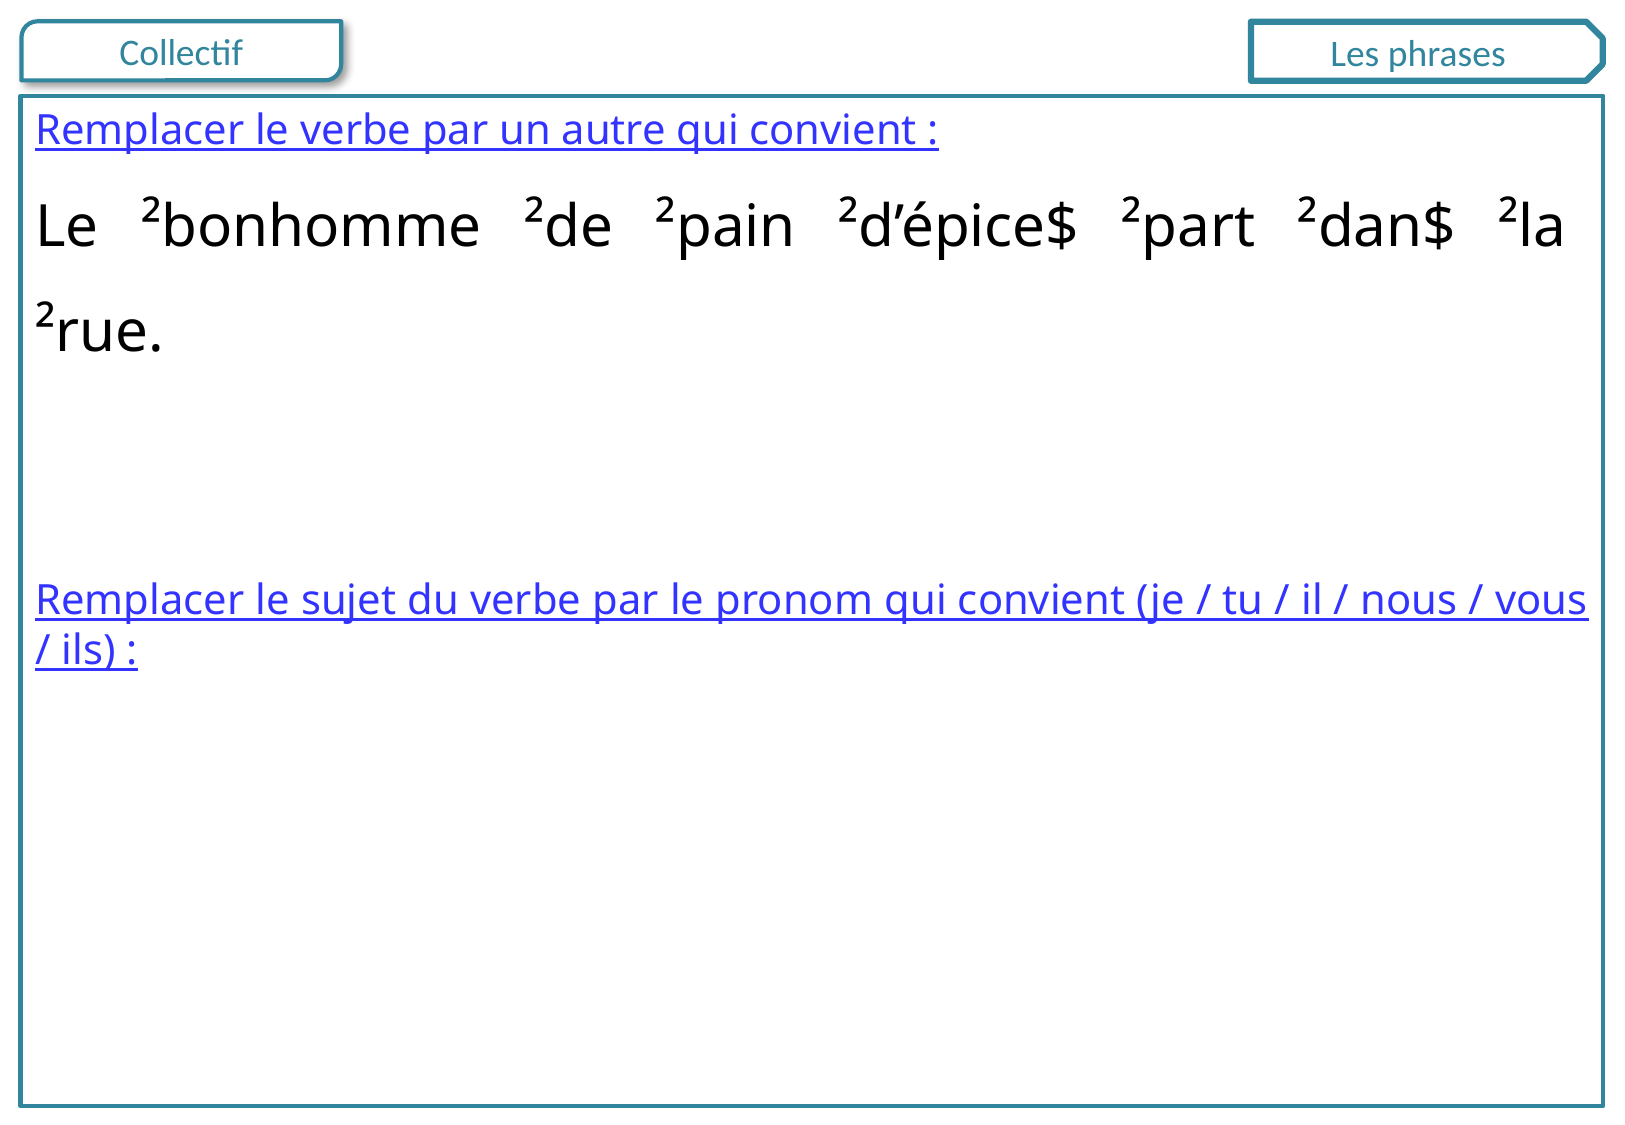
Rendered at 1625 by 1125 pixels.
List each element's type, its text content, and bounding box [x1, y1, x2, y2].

list Les phrases [1251, 21, 1585, 81]
list Remplacer le verbe par un autre qui convient : Le ²bonhomme ²de ²pain ²d’épice$ ²part ²dan$ ²la ²rue. Remplacer le sujet du verbe par le pronom qui convient (je / tu / il / nous / vous / ils) : [18, 94, 1605, 1108]
